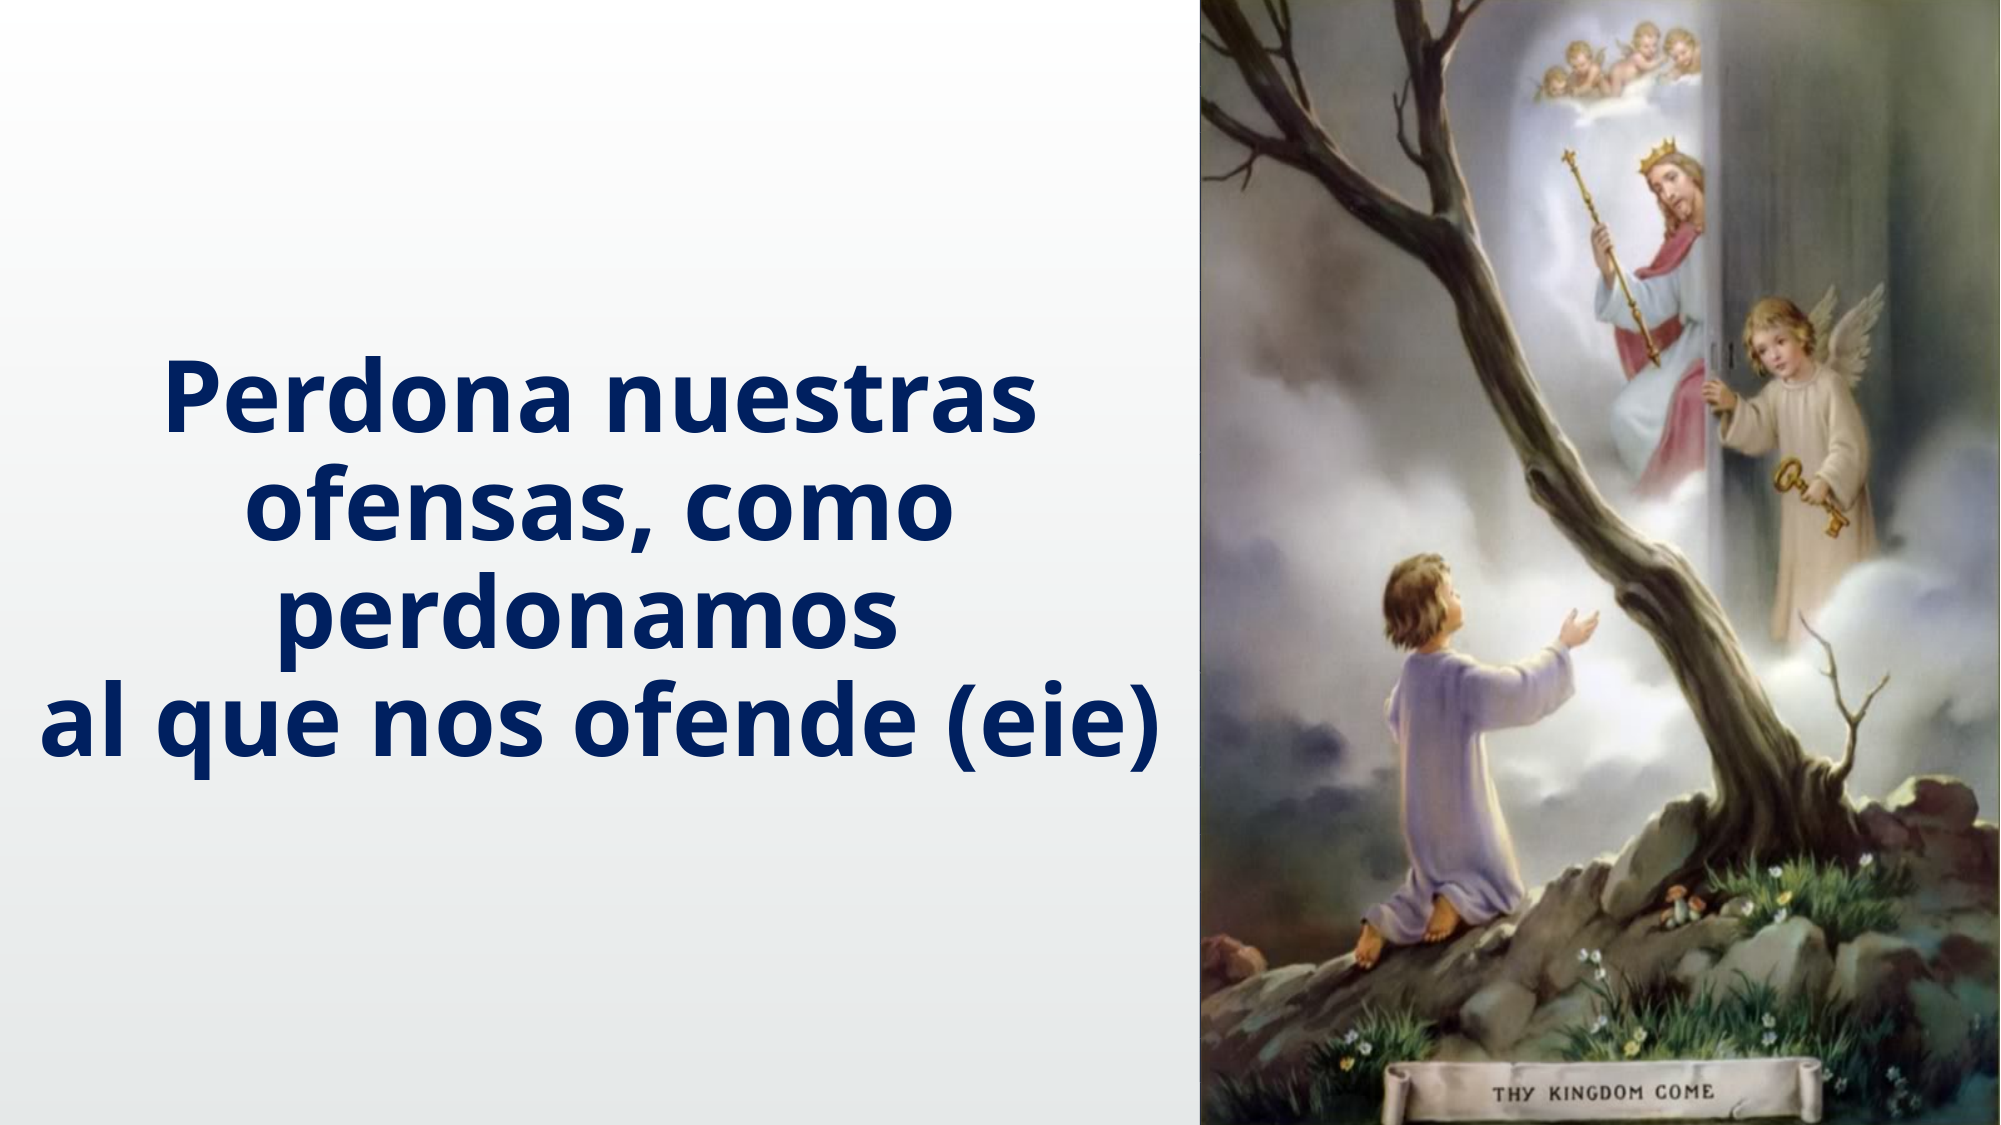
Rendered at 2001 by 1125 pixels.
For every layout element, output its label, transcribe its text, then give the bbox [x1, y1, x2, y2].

picture [1200, 0, 2000, 1125]
title Perdona nuestras ofensas, como perdonamos al que nos ofende (eie) [0, 0, 1200, 1125]
